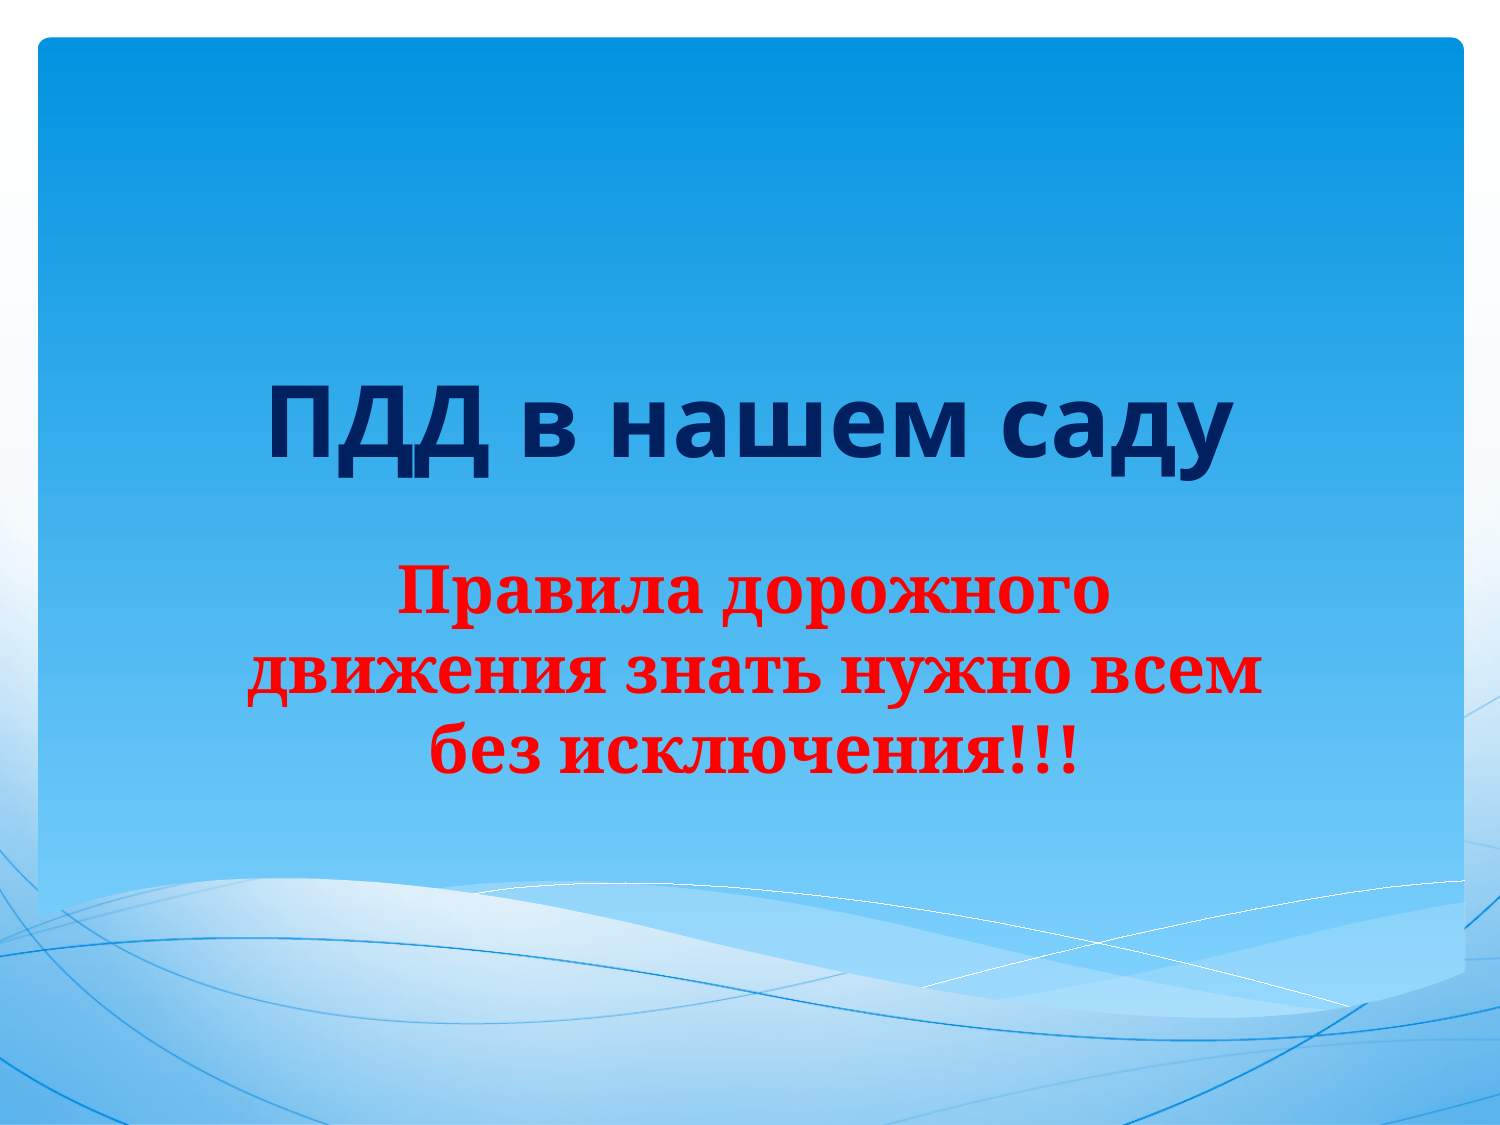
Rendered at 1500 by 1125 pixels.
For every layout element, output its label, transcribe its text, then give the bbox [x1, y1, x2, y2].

subtitle Правила дорожного движения знать нужно всем без исключения!!! [230, 538, 1281, 827]
title ПДД в нашем саду [112, 243, 1388, 485]
